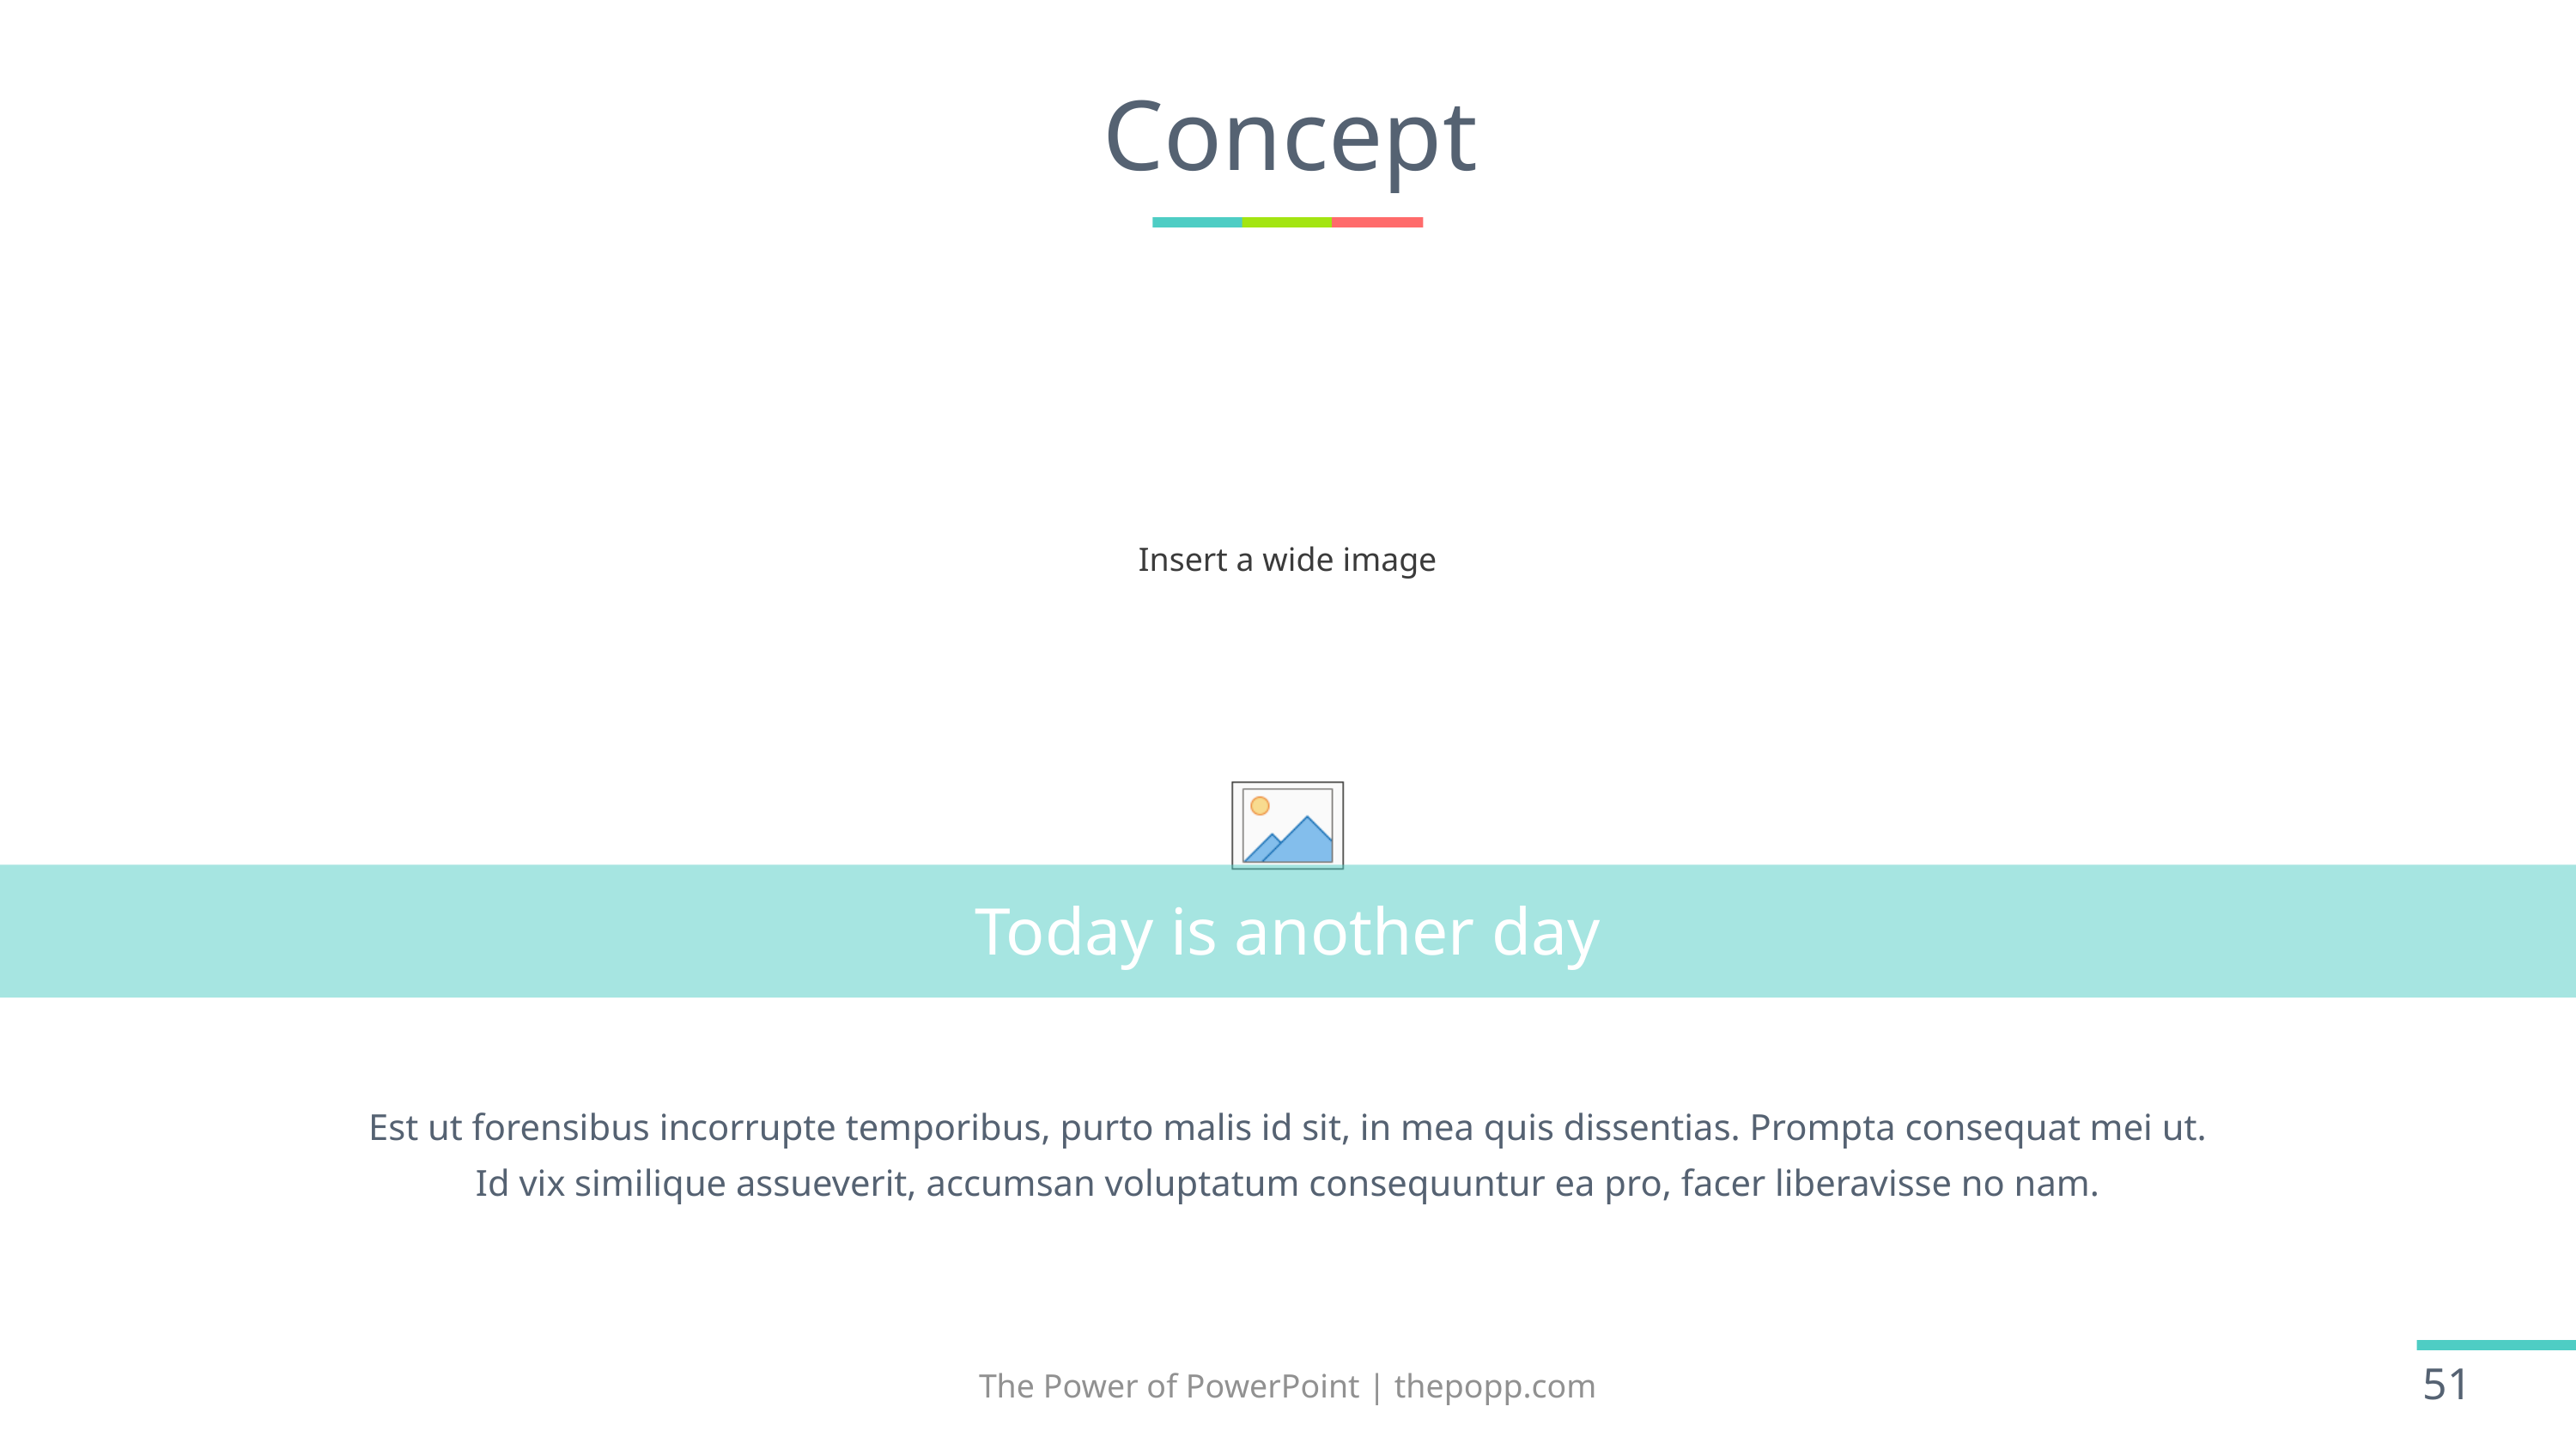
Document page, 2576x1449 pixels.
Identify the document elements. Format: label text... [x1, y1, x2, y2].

picture [0, 378, 2576, 1274]
title Concept [69, 49, 2512, 230]
slide_number 51 [2409, 1351, 2576, 1421]
footer The Power of PowerPoint | thepopp.com [853, 1349, 1723, 1427]
